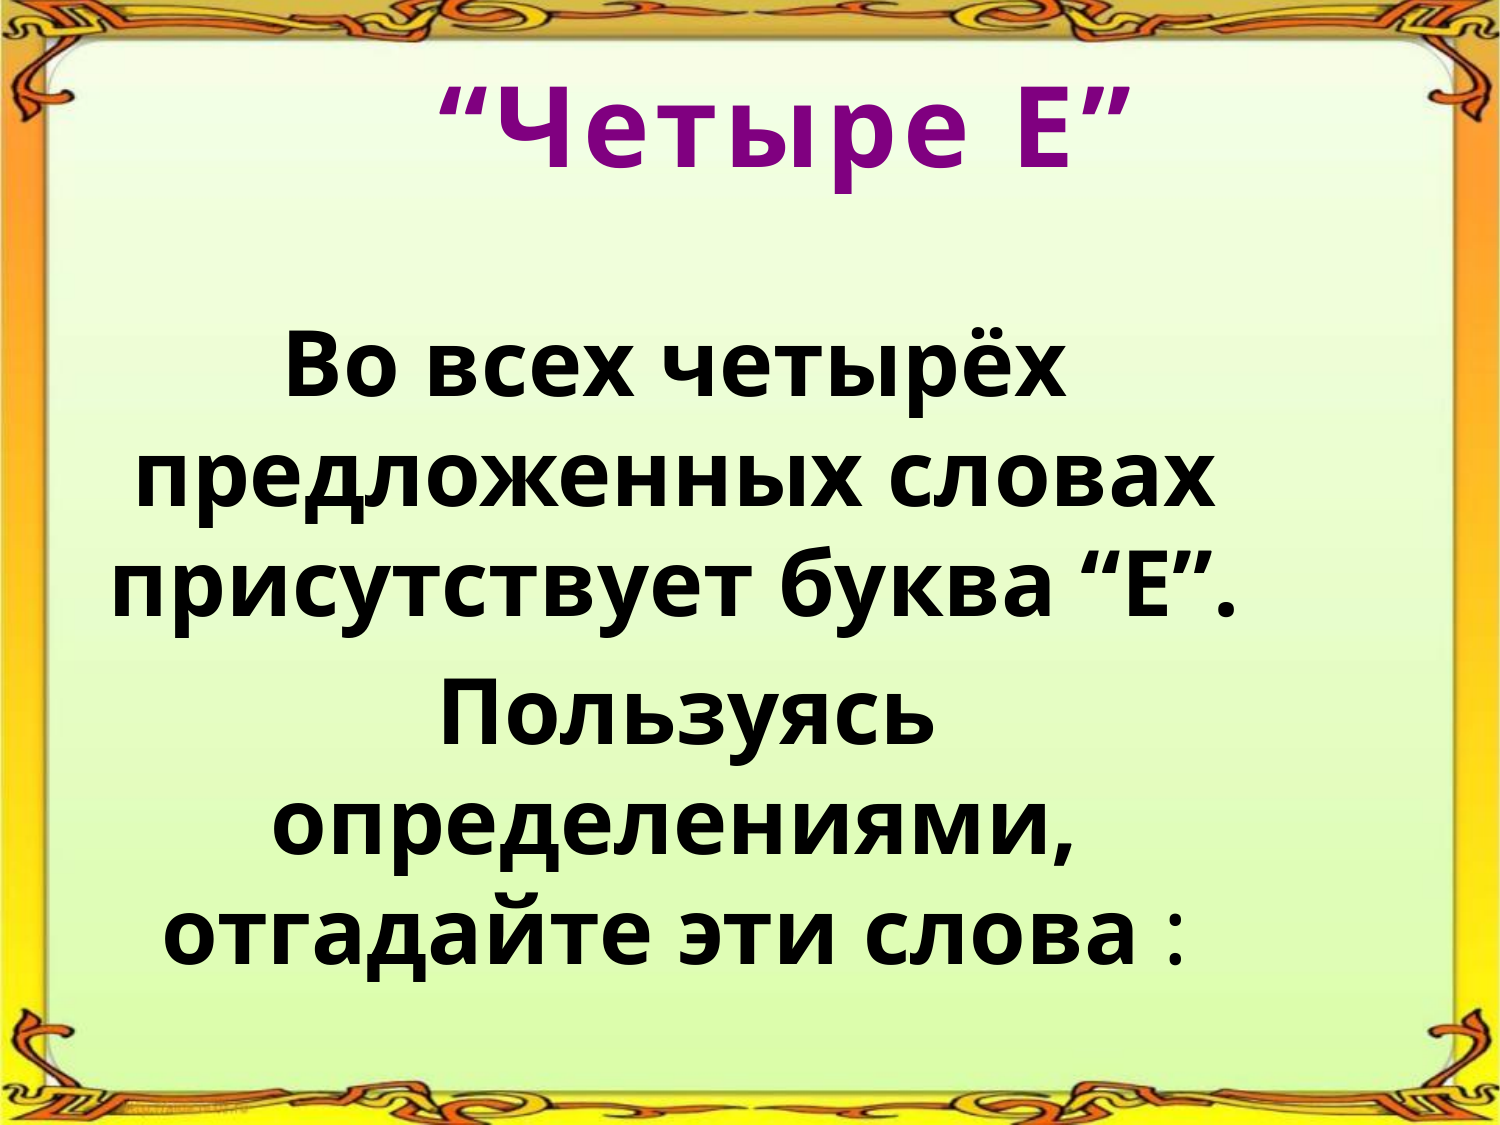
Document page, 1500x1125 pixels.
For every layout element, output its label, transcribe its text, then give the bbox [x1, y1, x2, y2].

list Во всех четырёх предложенных словах присутствует буква “Е”. Пользуясь определениями, отгадайте эти слова : [0, 199, 1350, 1005]
picture [0, 0, 1500, 1125]
text_box “Четыре Е” [242, 47, 1329, 198]
